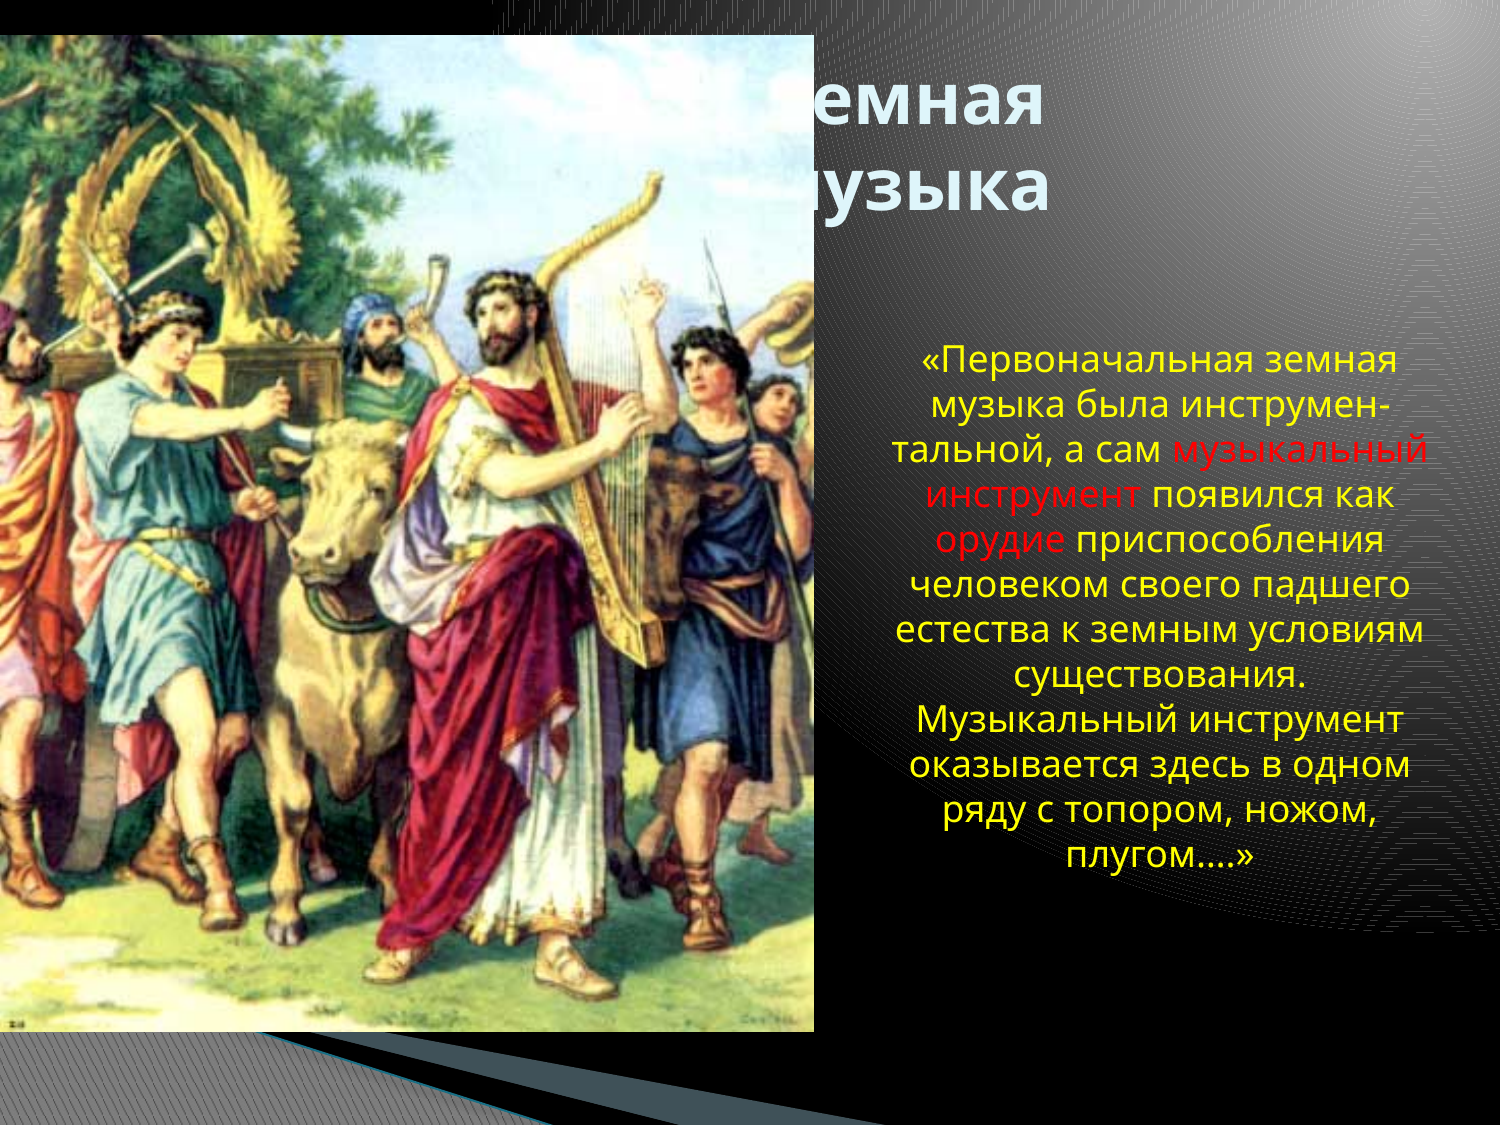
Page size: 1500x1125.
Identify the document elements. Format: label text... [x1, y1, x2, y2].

list [818, 243, 1425, 986]
picture [0, 34, 815, 1125]
text_box «Первоначальная земная музыка была инструмен-тальной, а сам музыкальный инструмент появился как орудие приспособления человеком своего падшего естества к земным условиям существования. Музыкальный инструмент оказывается здесь в одном ряду с топором, ножом, плугом….» [867, 328, 1453, 883]
title Земная музыка [818, 45, 1425, 233]
